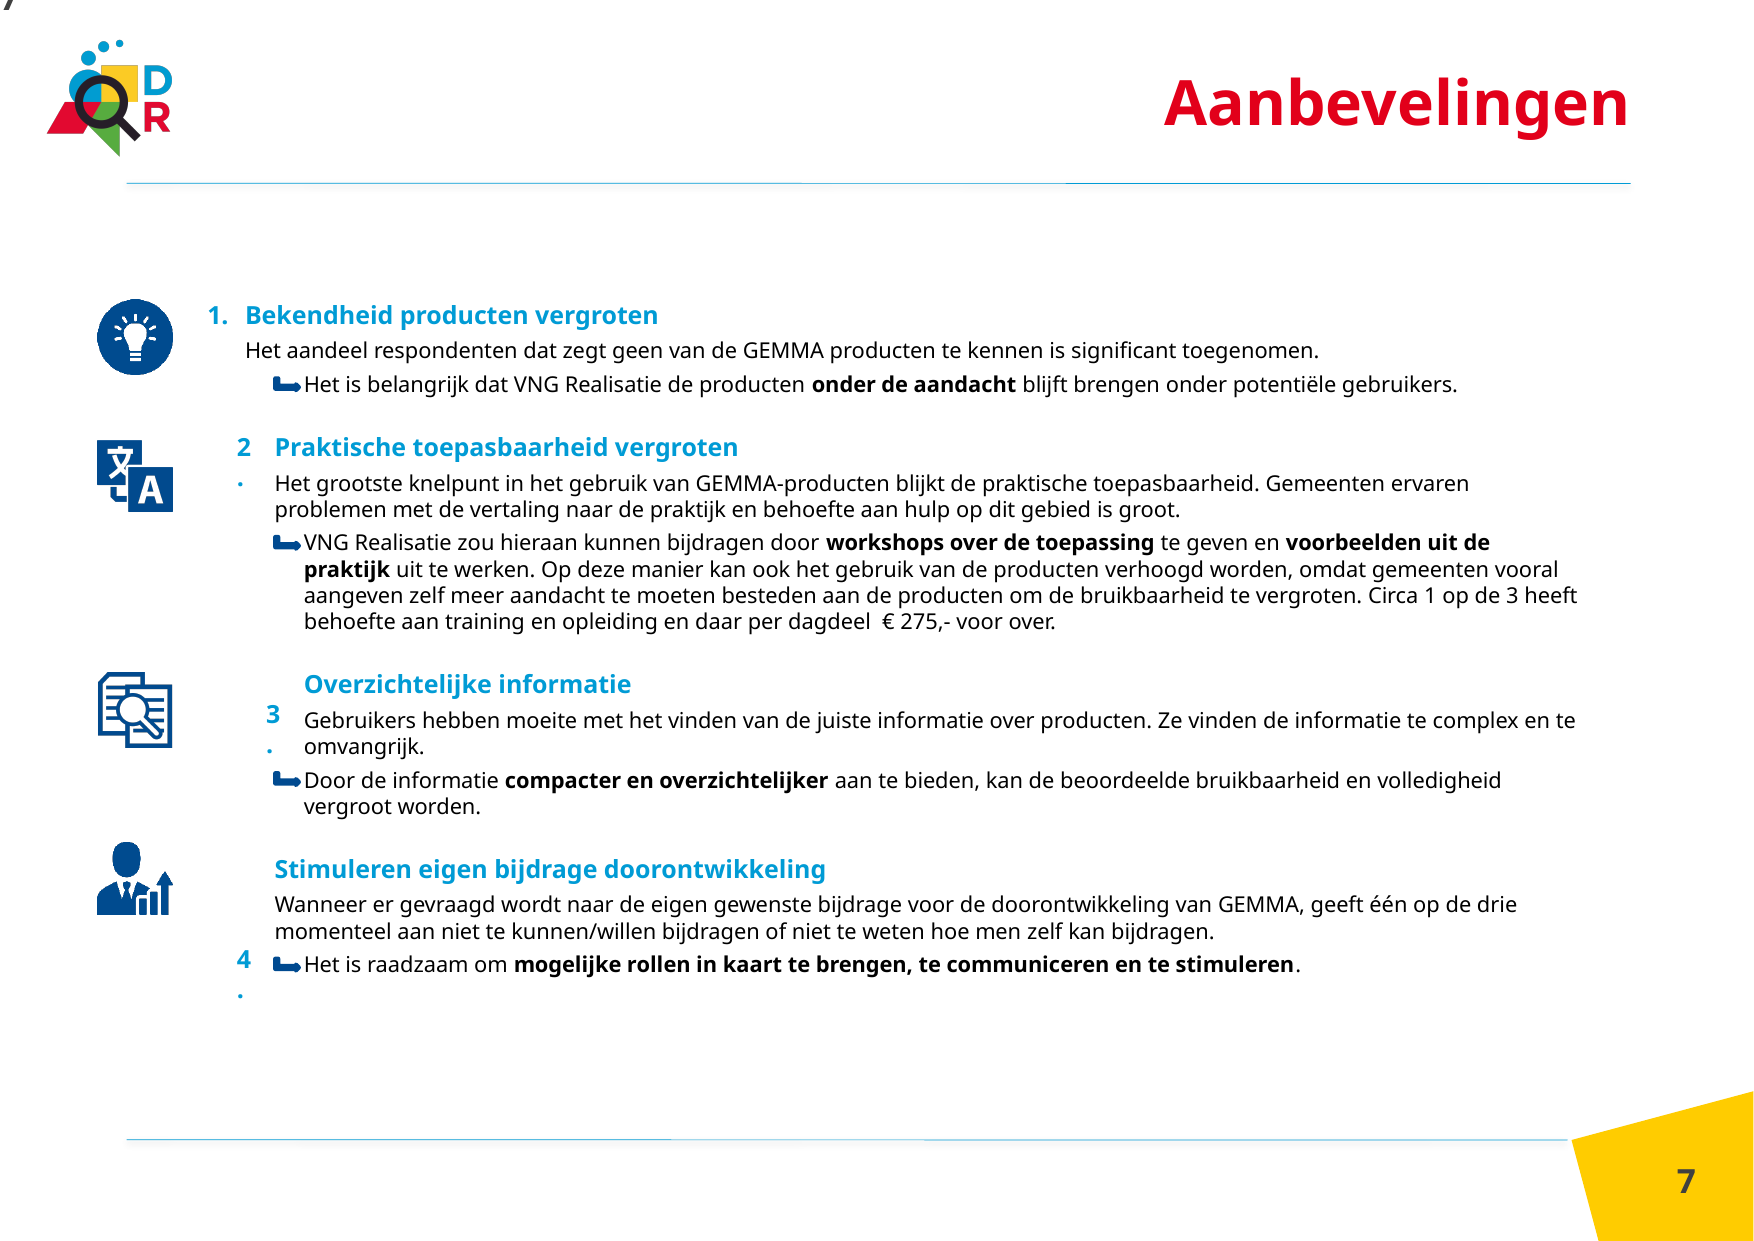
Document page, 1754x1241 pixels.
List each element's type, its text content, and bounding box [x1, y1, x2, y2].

picture [96, 299, 173, 376]
text_box 1. 2. 3. 4. [192, 291, 255, 1011]
picture [96, 840, 173, 917]
picture [96, 437, 173, 514]
text_box [273, 534, 301, 551]
picture [45, 38, 175, 160]
text_box [273, 376, 301, 393]
text_box Aanbevelingen [387, 63, 1631, 139]
text_box [273, 956, 301, 973]
text_box Bekendheid producten vergroten Het aandeel respondenten dat zegt geen van de GEMMA producten te kennen is significant toegenomen. Het is belangrijk dat VNG Realisatie de producten onder de aandacht blijft brengen onder potentiële gebruikers. Praktische toepasbaarheid vergroten Het grootste knelpunt in het gebruik van GEMMA-producten blijkt de praktische toepasbaarheid. Gemeenten ervaren problemen met de vertaling naar de praktijk en behoefte aan hulp op dit gebied is groot. VNG Realisatie zou hieraan kunnen bijdragen door workshops over de toepassing te geven en voorbeelden uit de praktijk uit te werken. Op deze manier kan ook het gebruik van de producten verhoogd worden, omdat gemeenten vooral aangeven zelf meer aandacht te moeten besteden aan de producten om de bruikbaarheid te vergroten. Circa 1 op de 3 heeft behoefte aan training en opleiding en daar per dagdeel € 275,- voor over. Overzichtelijke informatie Gebruikers hebben moeite met het vinden van de juiste informatie over producten. Ze vinden de informatie te complex en te omvangrijk. Door de informatie compacter en overzichtelijker aan te bieden, kan de beoordeelde bruikbaarheid en volledigheid vergroot worden. Stimuleren eigen bijdrage doorontwikkeling Wanneer er gevraagd wordt naar de eigen gewenste bijdrage voor de doorontwikkeling van GEMMA, geeft één op de drie momenteel aan niet te kunnen/willen bijdragen of niet te weten hoe men zelf kan bijdragen. Het is raadzaam om mogelijke rollen in kaart te brengen, te communiceren en te stimuleren. [255, 291, 1598, 1011]
slide_number 7 [1625, 1149, 1716, 1217]
picture [96, 672, 173, 748]
text_box [273, 771, 301, 787]
